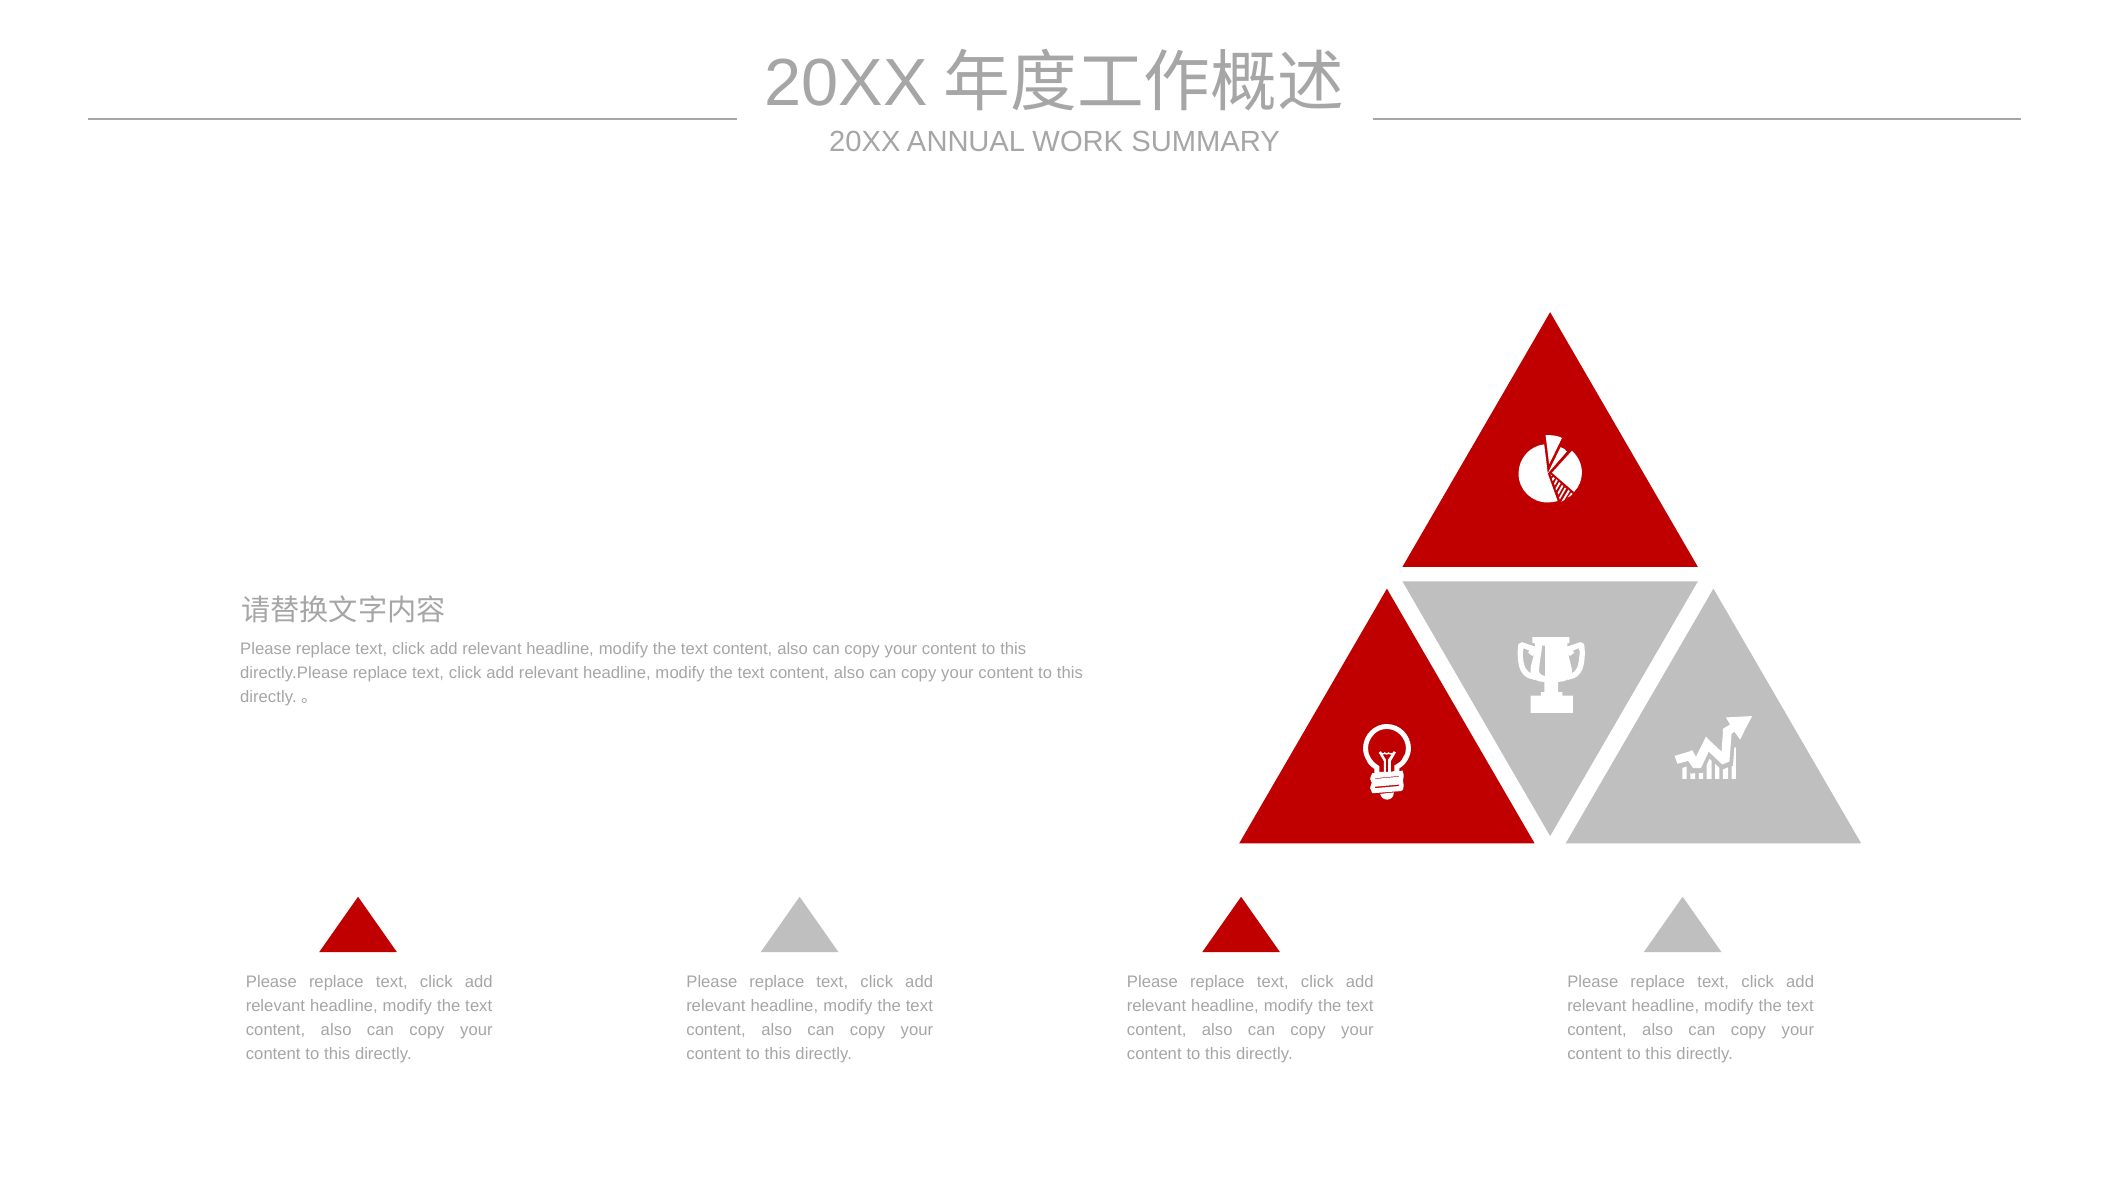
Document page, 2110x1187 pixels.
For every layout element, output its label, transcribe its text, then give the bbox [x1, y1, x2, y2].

text_box Please replace text, click add relevant headline, modify the text content, also can copy your content to this directly.Please replace text, click add relevant headline, modify the text content, also can copy your content to this directly.。 [225, 626, 1143, 713]
text_box 请替换文字内容 [226, 577, 461, 626]
text_box [317, 894, 399, 954]
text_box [1565, 588, 1862, 844]
text_box Please replace text, click add relevant headline, modify the text content, also can copy your content to this directly. [231, 959, 508, 1070]
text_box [1402, 312, 1698, 567]
text_box Please replace text, click add relevant headline, modify the text content, also can copy your content to this directly. [671, 959, 949, 1070]
text_box [1641, 894, 1724, 954]
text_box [1402, 581, 1698, 837]
text_box Please replace text, click add relevant headline, modify the text content, also can copy your content to this directly. [1552, 959, 1830, 1070]
text_box 20XX ANNUAL WORK SUMMARY [824, 122, 1285, 158]
text_box 20XX年度工作概述 [730, 38, 1379, 119]
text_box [1239, 588, 1535, 844]
text_box Please replace text, click add relevant headline, modify the text content, also can copy your content to this directly. [1112, 959, 1389, 1070]
text_box [1200, 894, 1283, 954]
text_box [758, 894, 841, 954]
